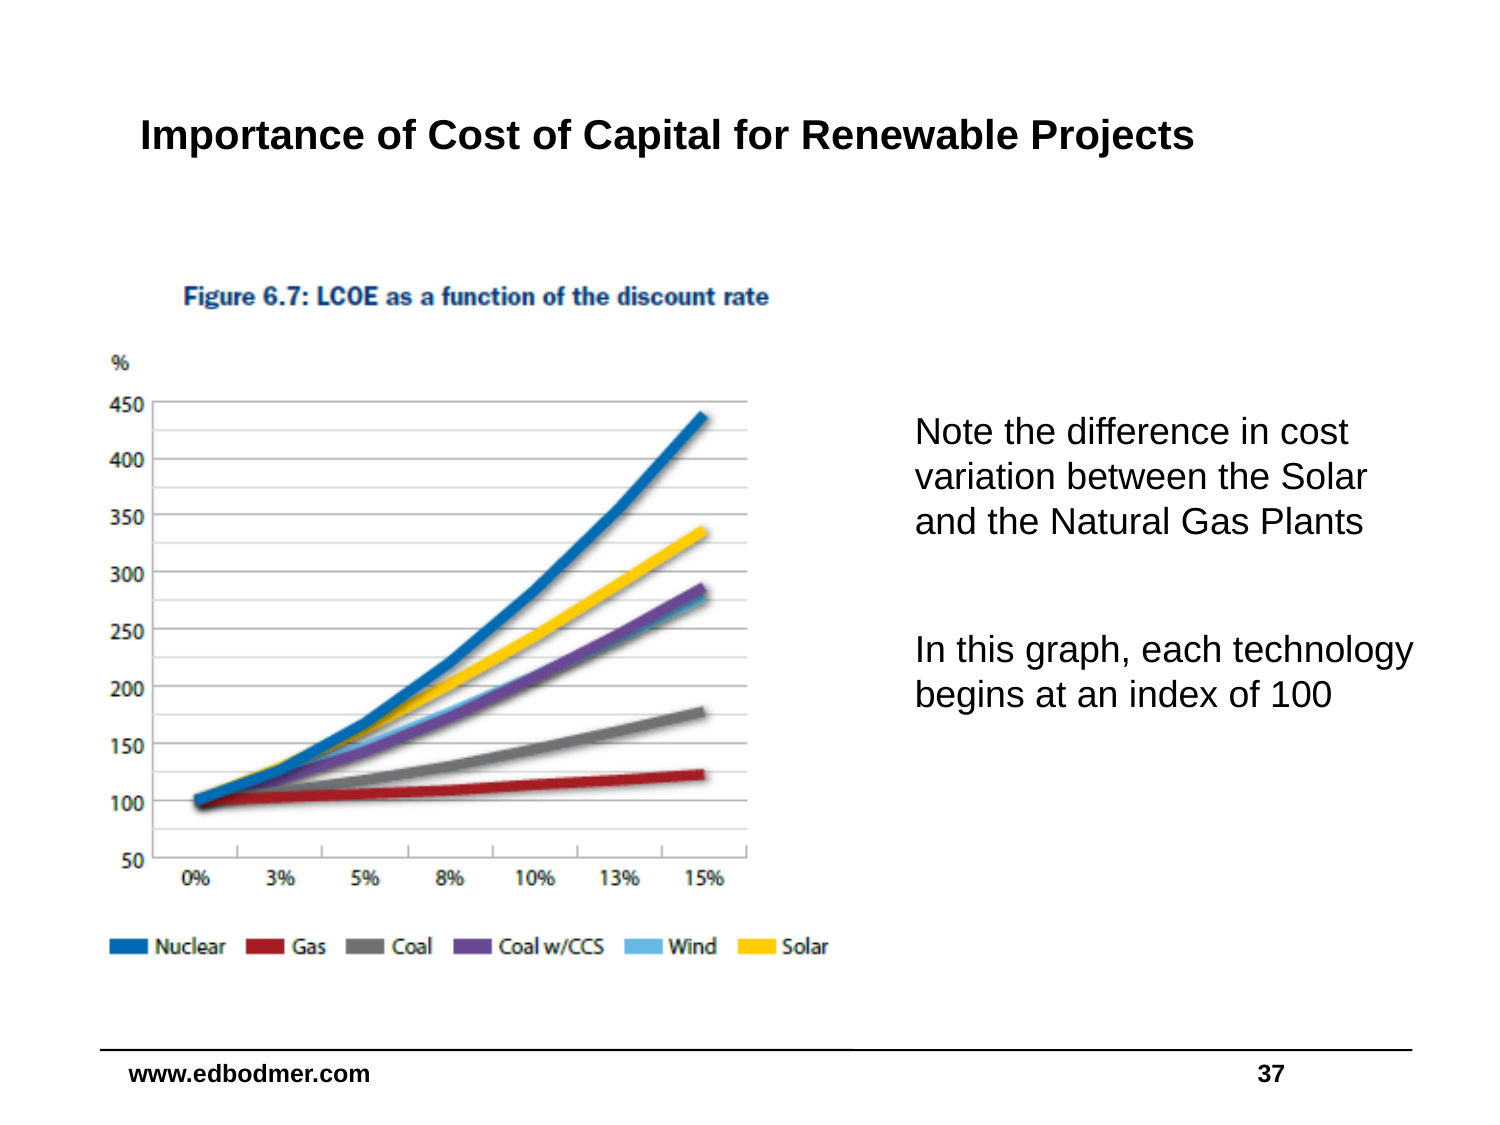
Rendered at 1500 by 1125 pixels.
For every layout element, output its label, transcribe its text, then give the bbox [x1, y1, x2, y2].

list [37, 237, 913, 1004]
text_box Note the difference in cost variation between the Solar and the Natural Gas Plants In this graph, each technology begins at an index of 100 [916, 399, 1450, 723]
title Importance of Cost of Capital for Renewable Projects [124, 99, 1288, 226]
